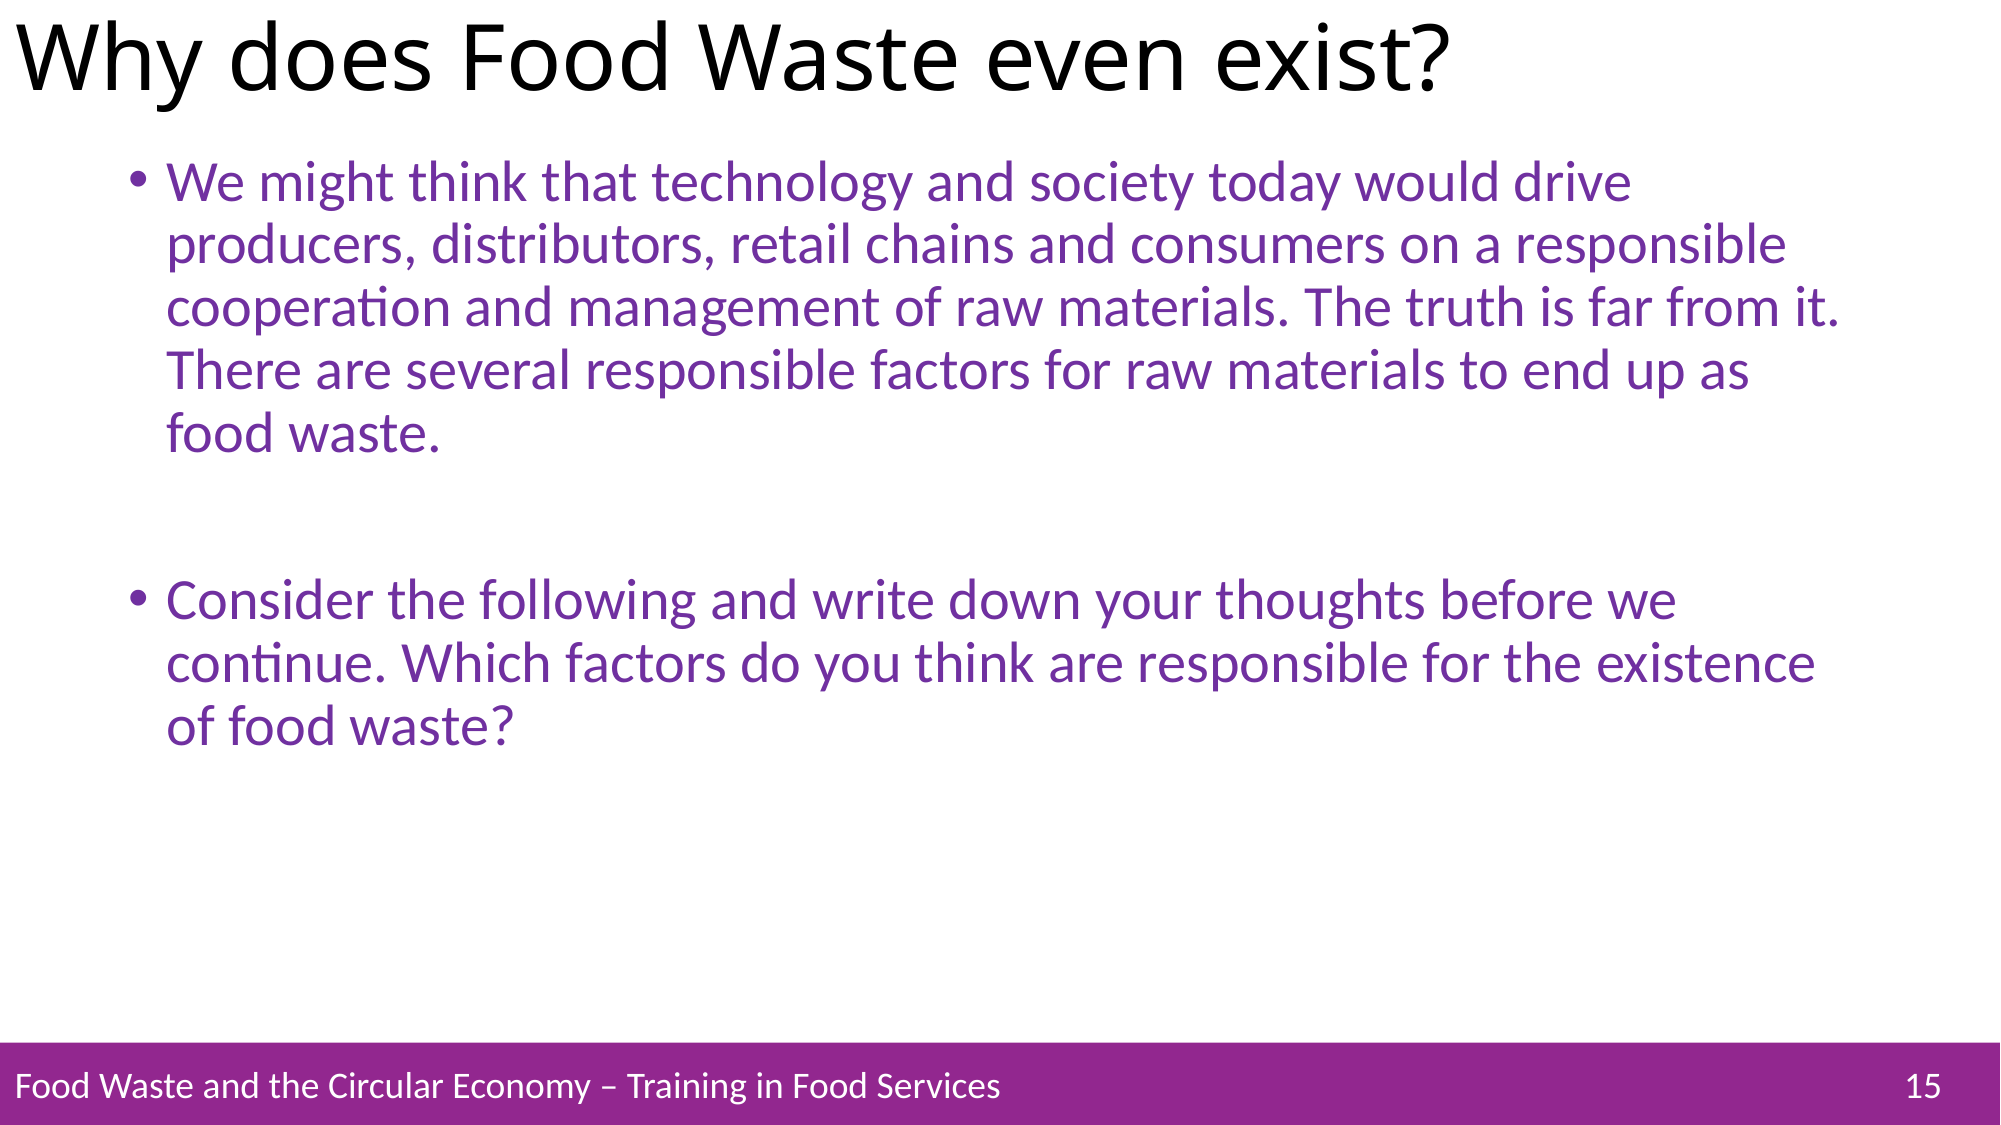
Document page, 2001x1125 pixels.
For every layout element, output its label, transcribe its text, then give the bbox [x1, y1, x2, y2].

title Why does Food Waste even exist? [0, 0, 1725, 123]
list We might think that technology and society today would drive producers, distributors, retail chains and consumers on a responsible cooperation and management of raw materials. The truth is far from it. There are several responsible factors for raw materials to end up as food waste. Consider the following and write down your thoughts before we continue. Which factors do you think are responsible for the existence of food waste? [114, 143, 1880, 994]
